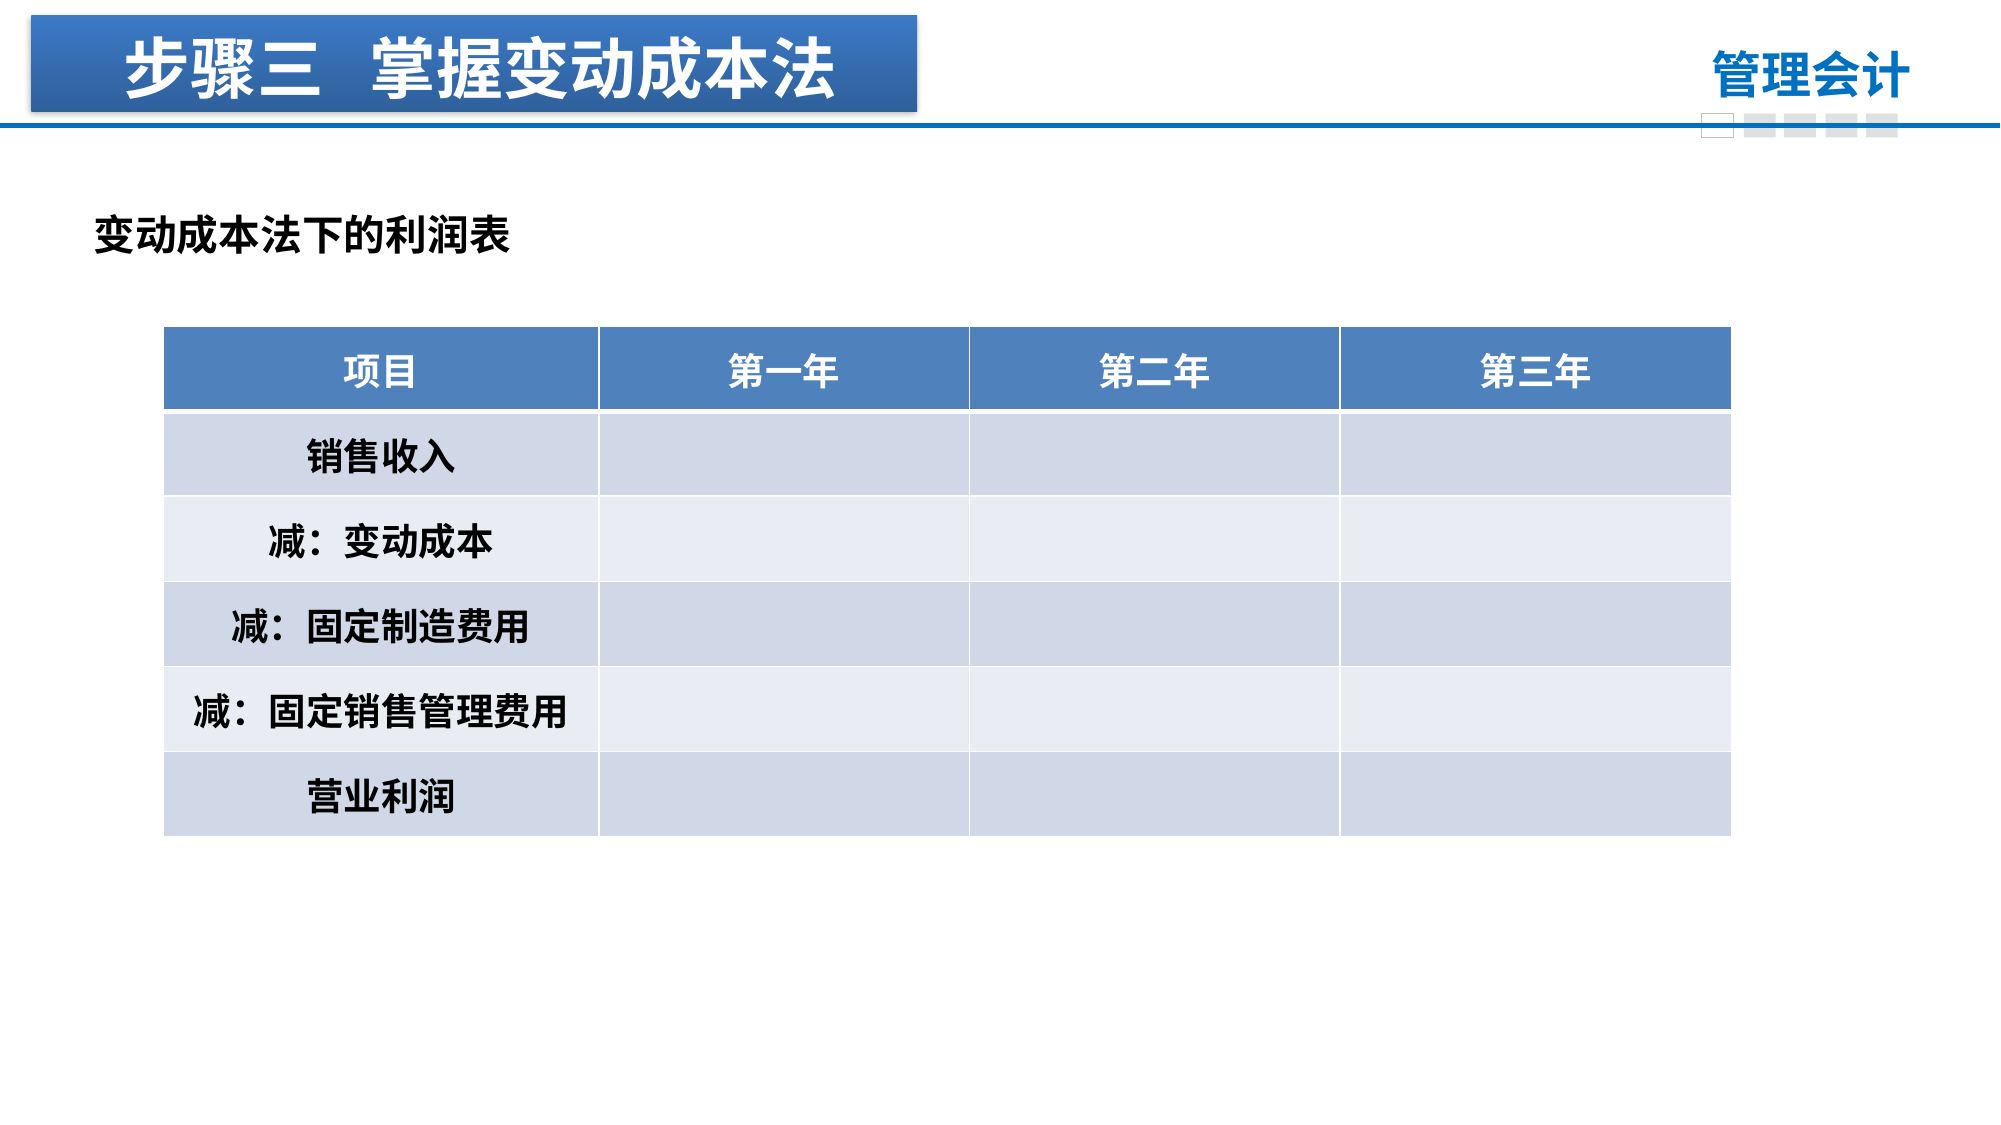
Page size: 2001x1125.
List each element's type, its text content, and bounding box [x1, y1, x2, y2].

table_cell [1341, 414, 1731, 495]
table_cell [970, 752, 1339, 836]
table_cell [600, 497, 969, 581]
table_cell [970, 497, 1339, 581]
table_cell [600, 667, 969, 751]
table_cell [970, 414, 1339, 495]
table_cell [1341, 582, 1731, 666]
text_box 变动成本法下的利润表 [78, 204, 552, 267]
table_header 第三年 [1341, 327, 1731, 409]
table_cell [600, 752, 969, 836]
table_header 第二年 [970, 327, 1339, 409]
table_header 项目 [164, 327, 598, 409]
table_cell 减：变动成本 [164, 497, 598, 581]
table_cell [970, 582, 1339, 666]
table_cell [970, 667, 1339, 751]
table_cell [1341, 752, 1731, 836]
table_cell 销售收入 [164, 414, 598, 495]
table_header 第一年 [600, 327, 969, 409]
table_cell [600, 414, 969, 495]
table_cell [600, 582, 969, 666]
table_cell [1341, 497, 1731, 581]
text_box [31, 14, 918, 197]
table_cell 减：固定制造费用 [164, 582, 598, 666]
table_cell [1341, 667, 1731, 751]
table_cell 营业利润 [164, 752, 598, 836]
table_cell 减：固定销售管理费用 [164, 667, 598, 751]
